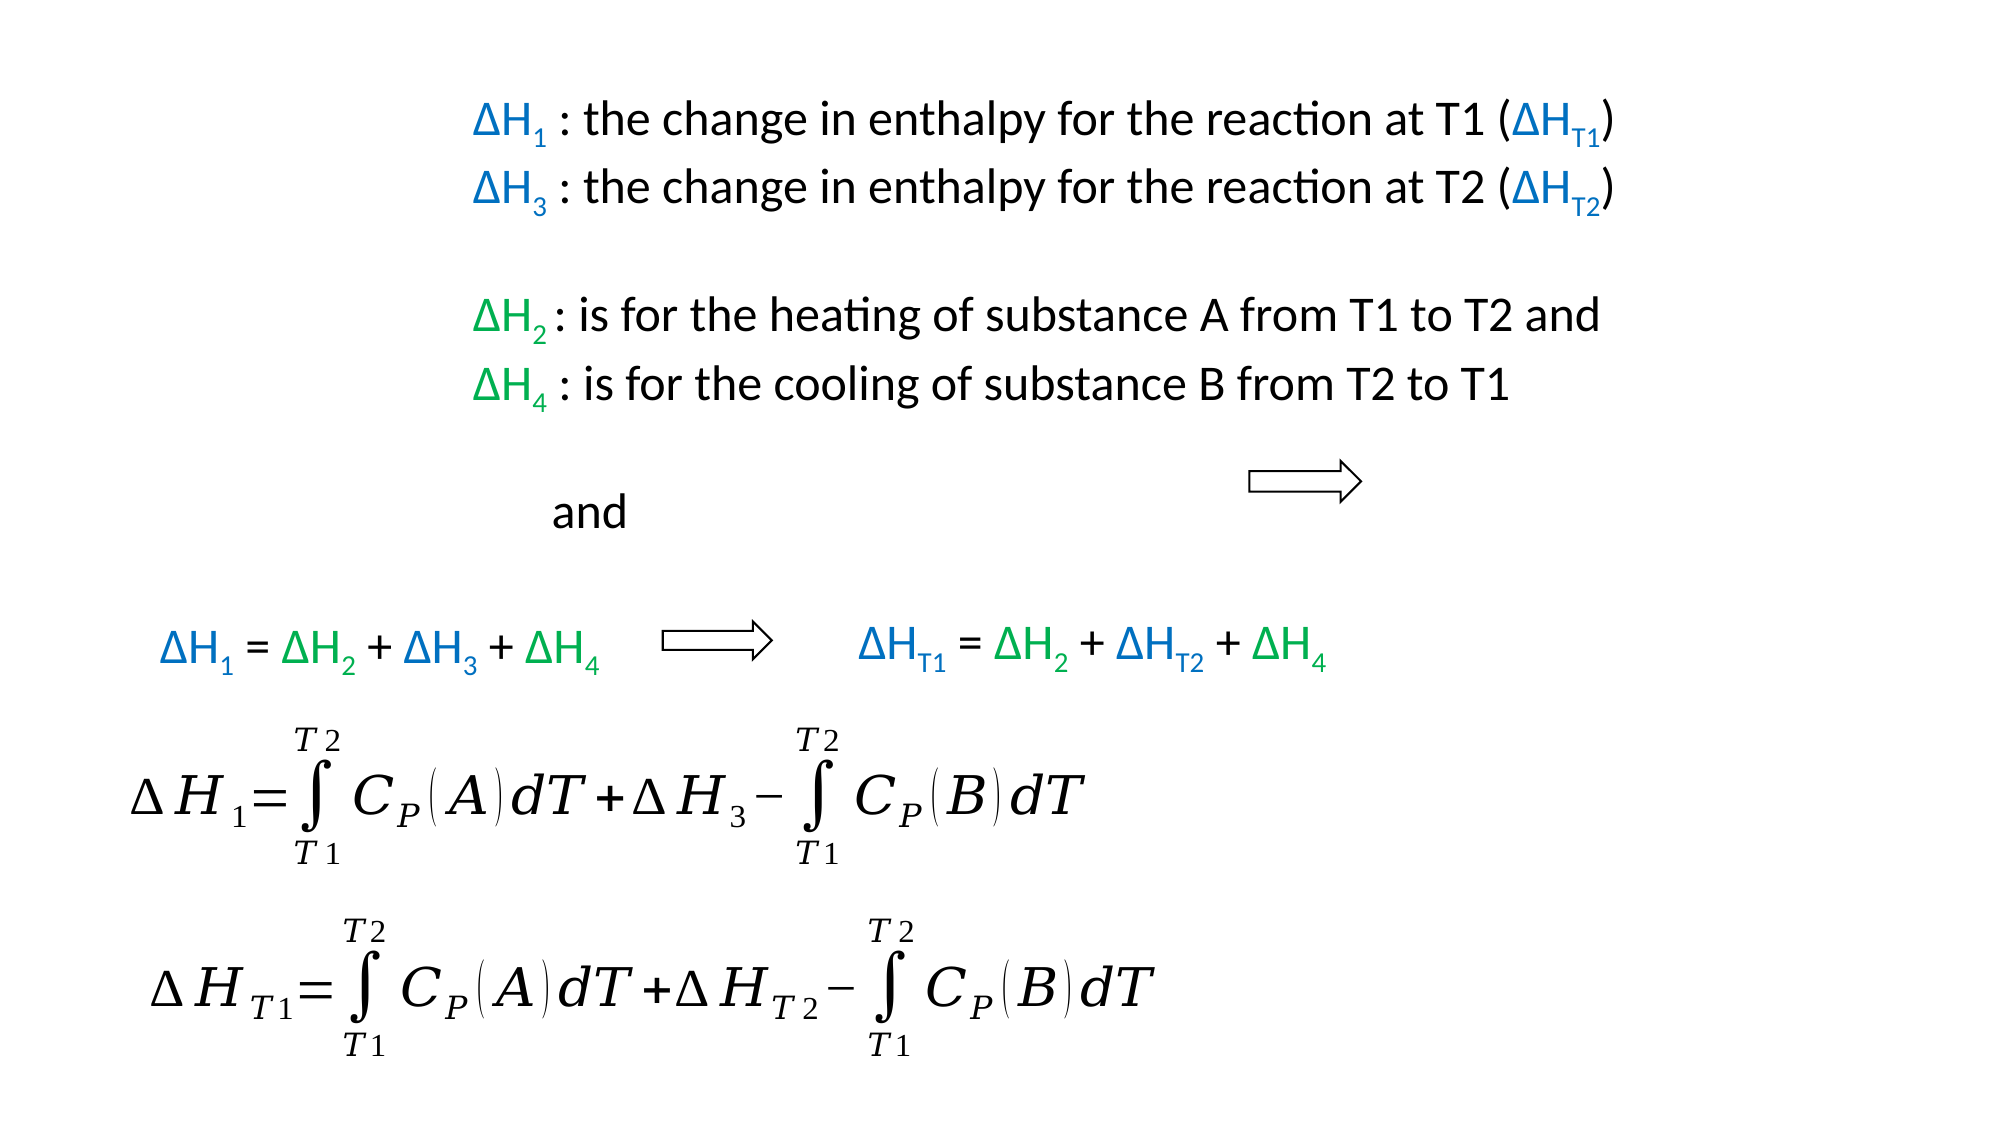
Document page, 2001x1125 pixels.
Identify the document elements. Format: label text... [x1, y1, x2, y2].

text_box ∆H1 = ∆H2 + ∆H3 + ∆H4 [145, 605, 626, 689]
text_box ∆HT1 = ∆H2 + ∆HT2 + ∆H4 [843, 602, 1353, 686]
text_box [1248, 458, 1363, 505]
text_box [661, 619, 774, 662]
